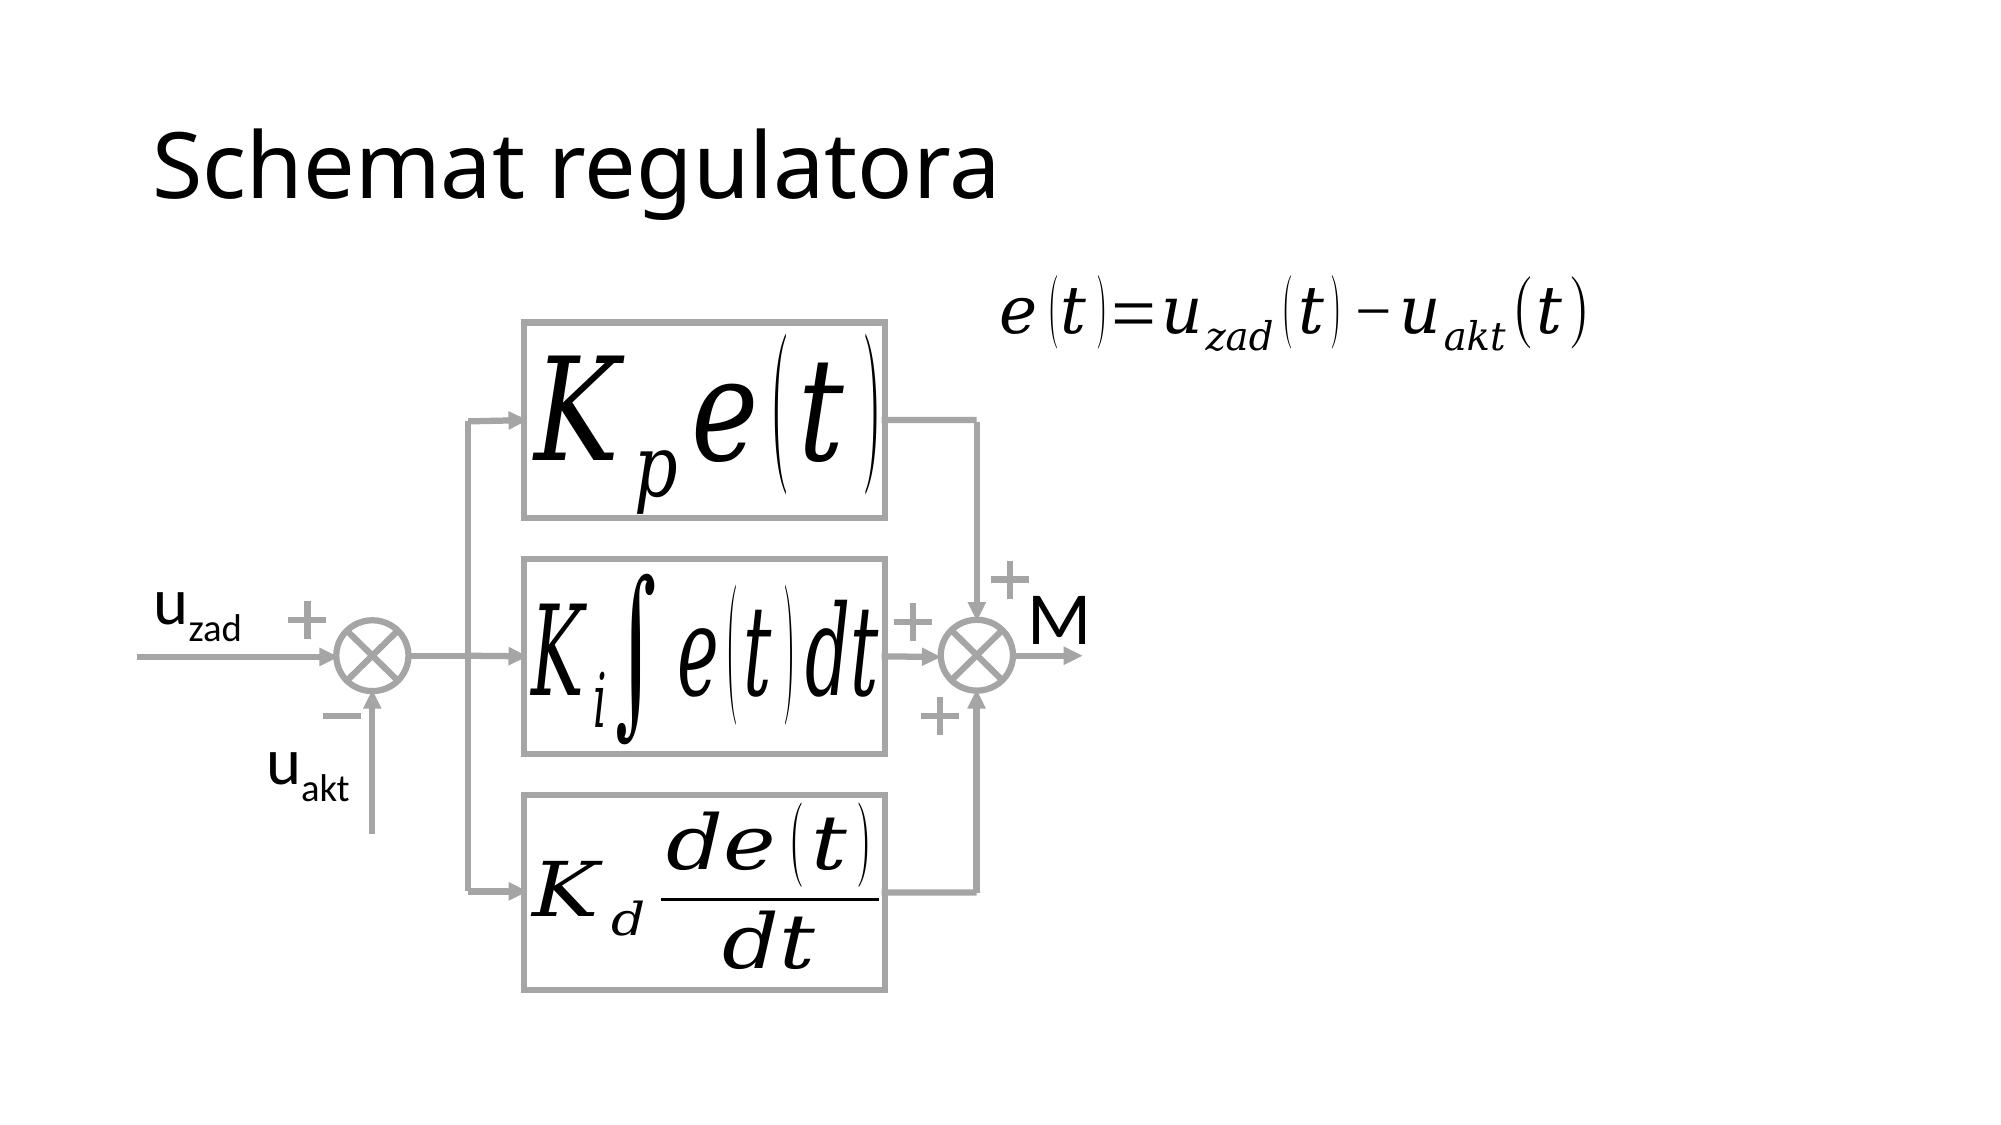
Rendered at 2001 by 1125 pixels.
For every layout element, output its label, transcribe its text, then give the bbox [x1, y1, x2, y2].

title Schemat regulatora [137, 59, 1863, 278]
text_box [115, 325, 1142, 988]
